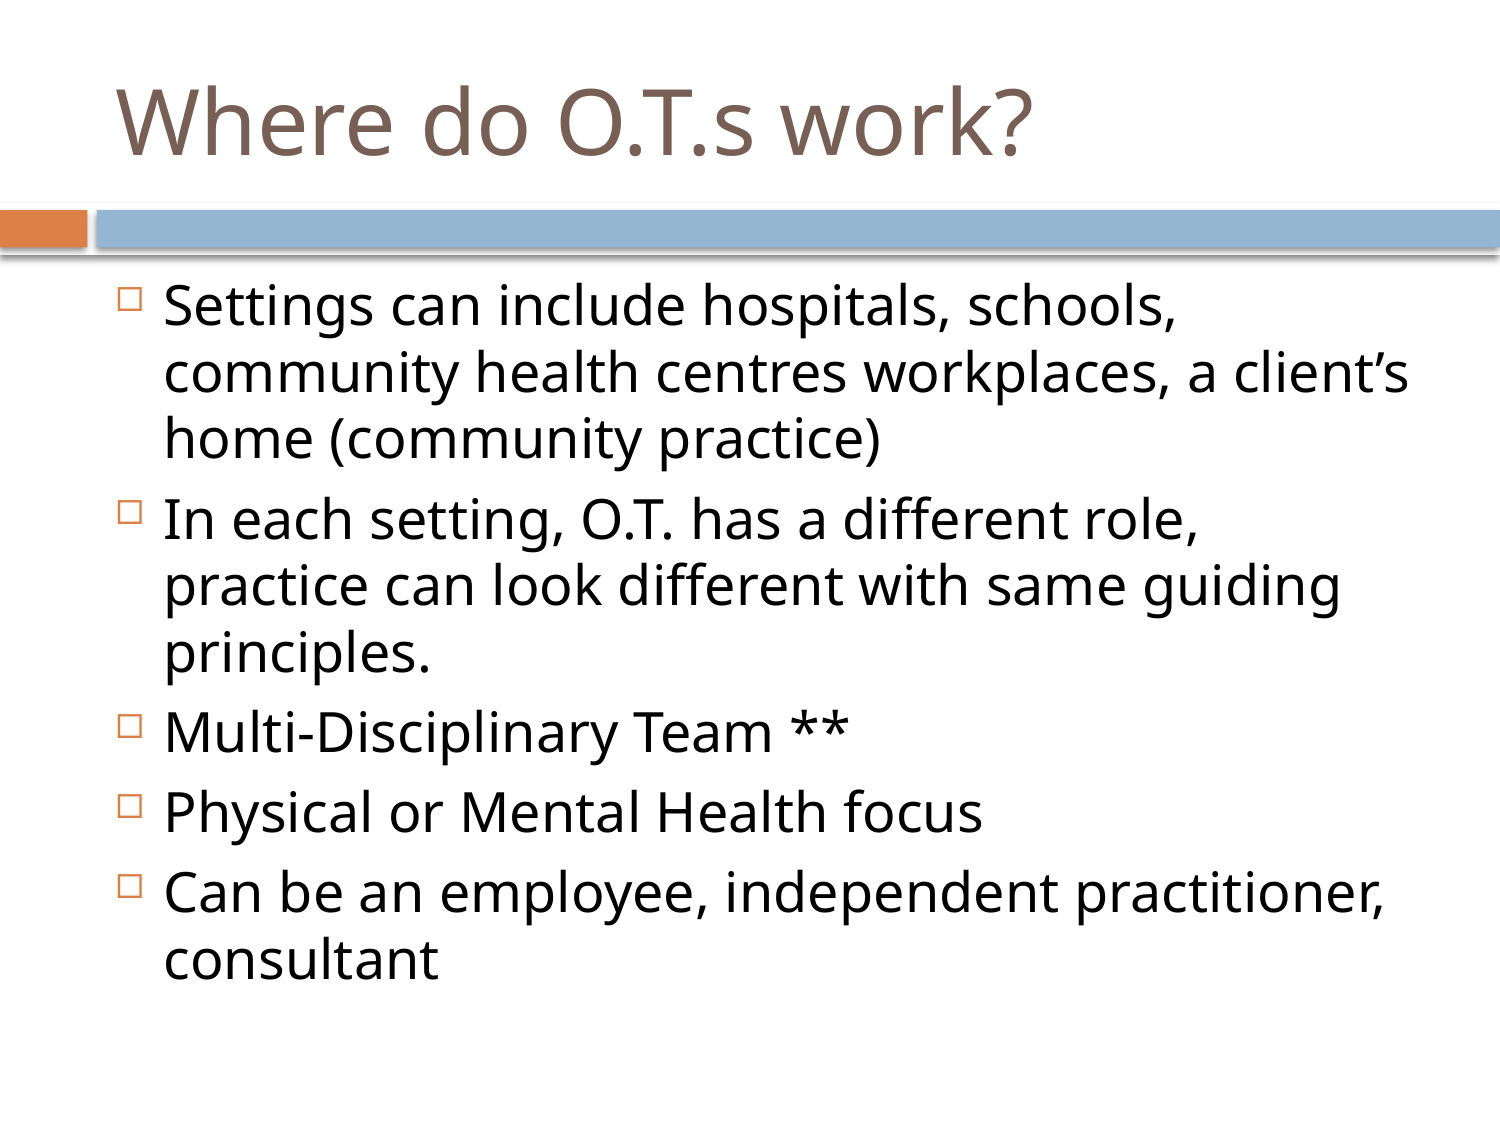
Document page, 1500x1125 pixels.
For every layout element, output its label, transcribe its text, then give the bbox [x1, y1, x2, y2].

title Where do O.T.s work? [100, 37, 1438, 200]
list Settings can include hospitals, schools, community health centres workplaces, a client’s home (community practice) In each setting, O.T. has a different role, practice can look different with same guiding principles. Multi-Disciplinary Team ** Physical or Mental Health focus Can be an employee, independent practitioner, consultant [100, 262, 1438, 1000]
